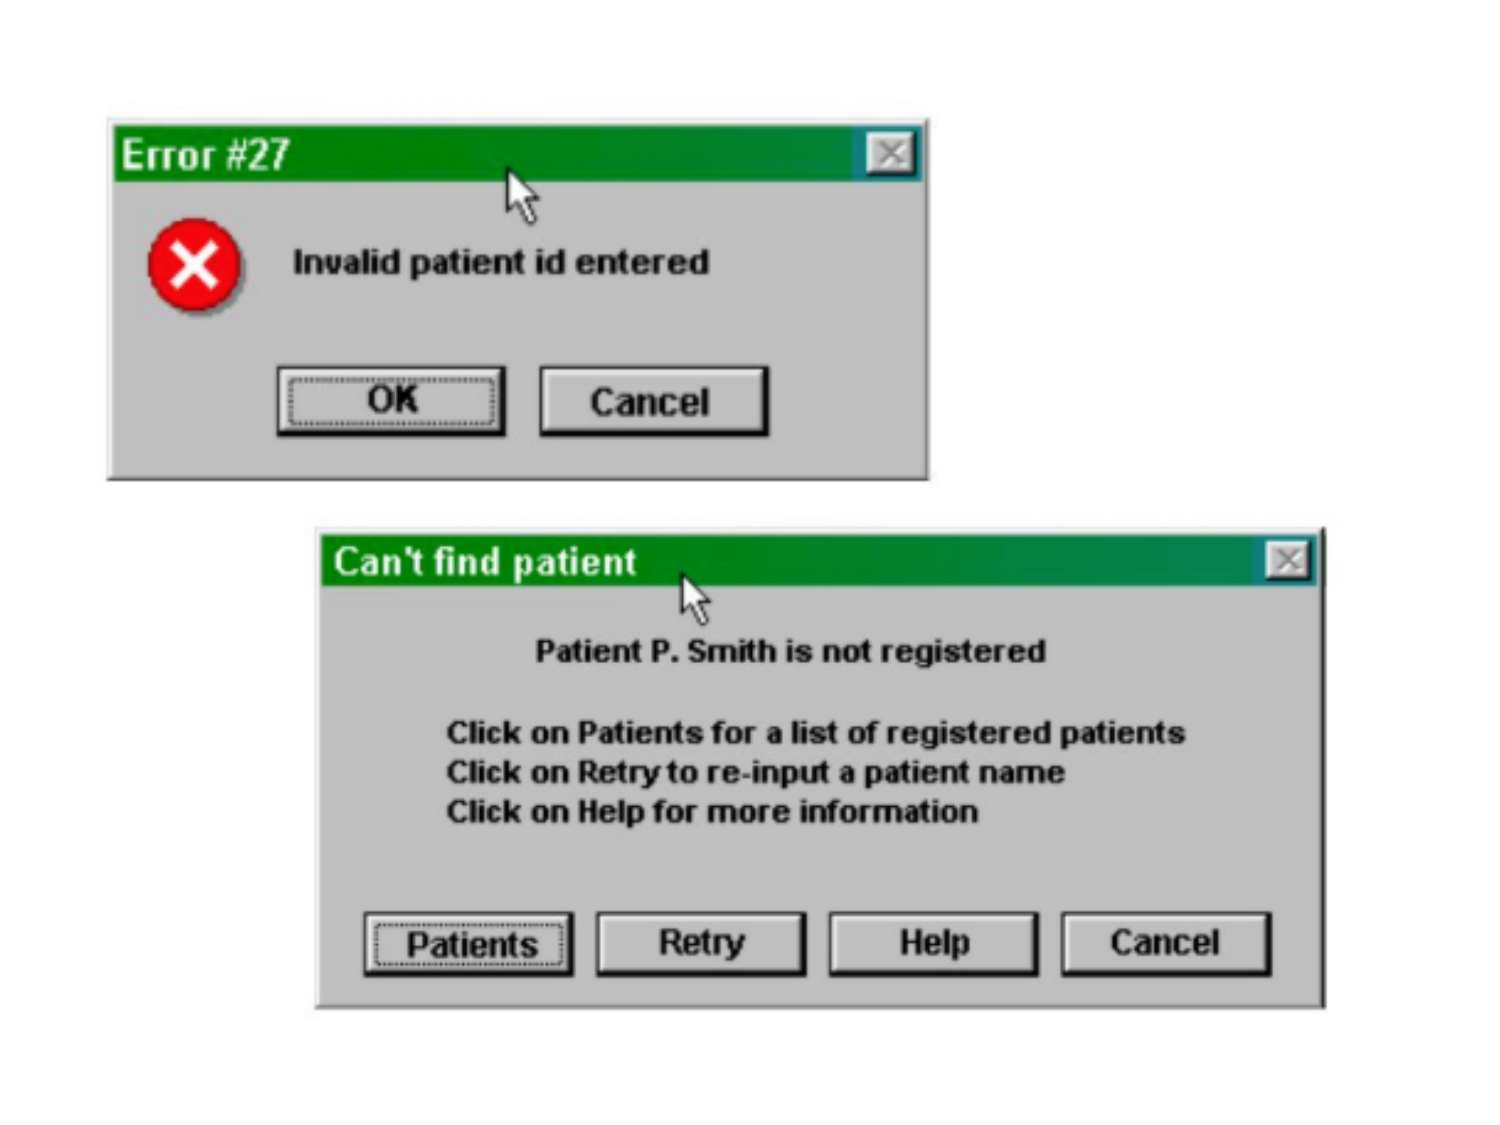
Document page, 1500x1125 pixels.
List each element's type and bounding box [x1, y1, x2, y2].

picture [100, 101, 939, 498]
picture [301, 515, 1347, 1018]
